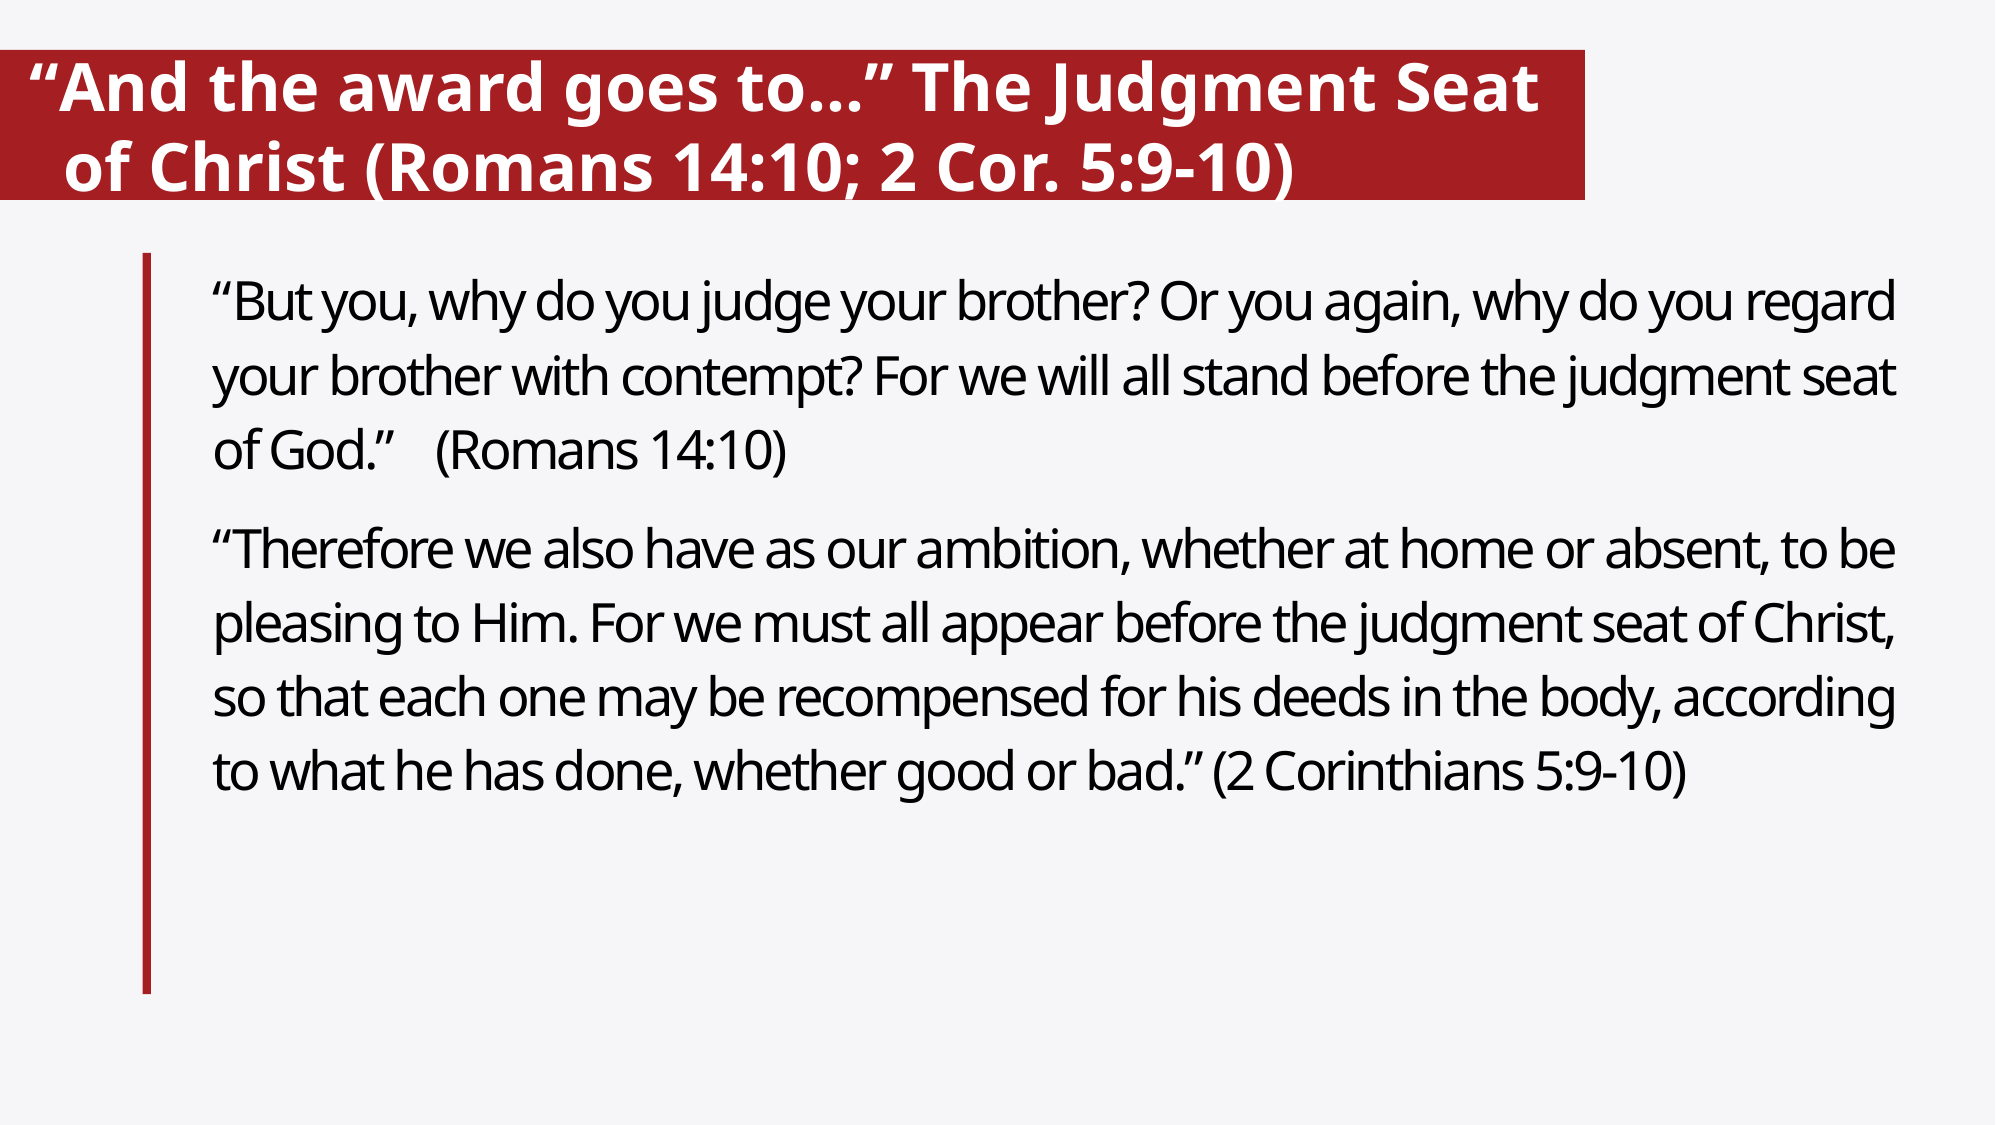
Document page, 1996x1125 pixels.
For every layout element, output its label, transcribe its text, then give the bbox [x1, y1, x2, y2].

subtitle “But you, why do you judge your brother? Or you again, why do you regard your brother with contempt? For we will all stand before the judgment seat of God.” (Romans 14:10) “Therefore we also have as our ambition, whether at home or absent, to be pleasing to Him. For we must all appear before the judgment seat of Christ, so that each one may be recompensed for his deeds in the body, according to what he has done, whether good or bad.” (2 Corinthians 5:9-10) [197, 249, 1910, 1000]
title “And the award goes to…” The Judgment Seat of Christ (Romans 14:10; 2 Cor. 5:9-10) [14, 62, 1810, 188]
